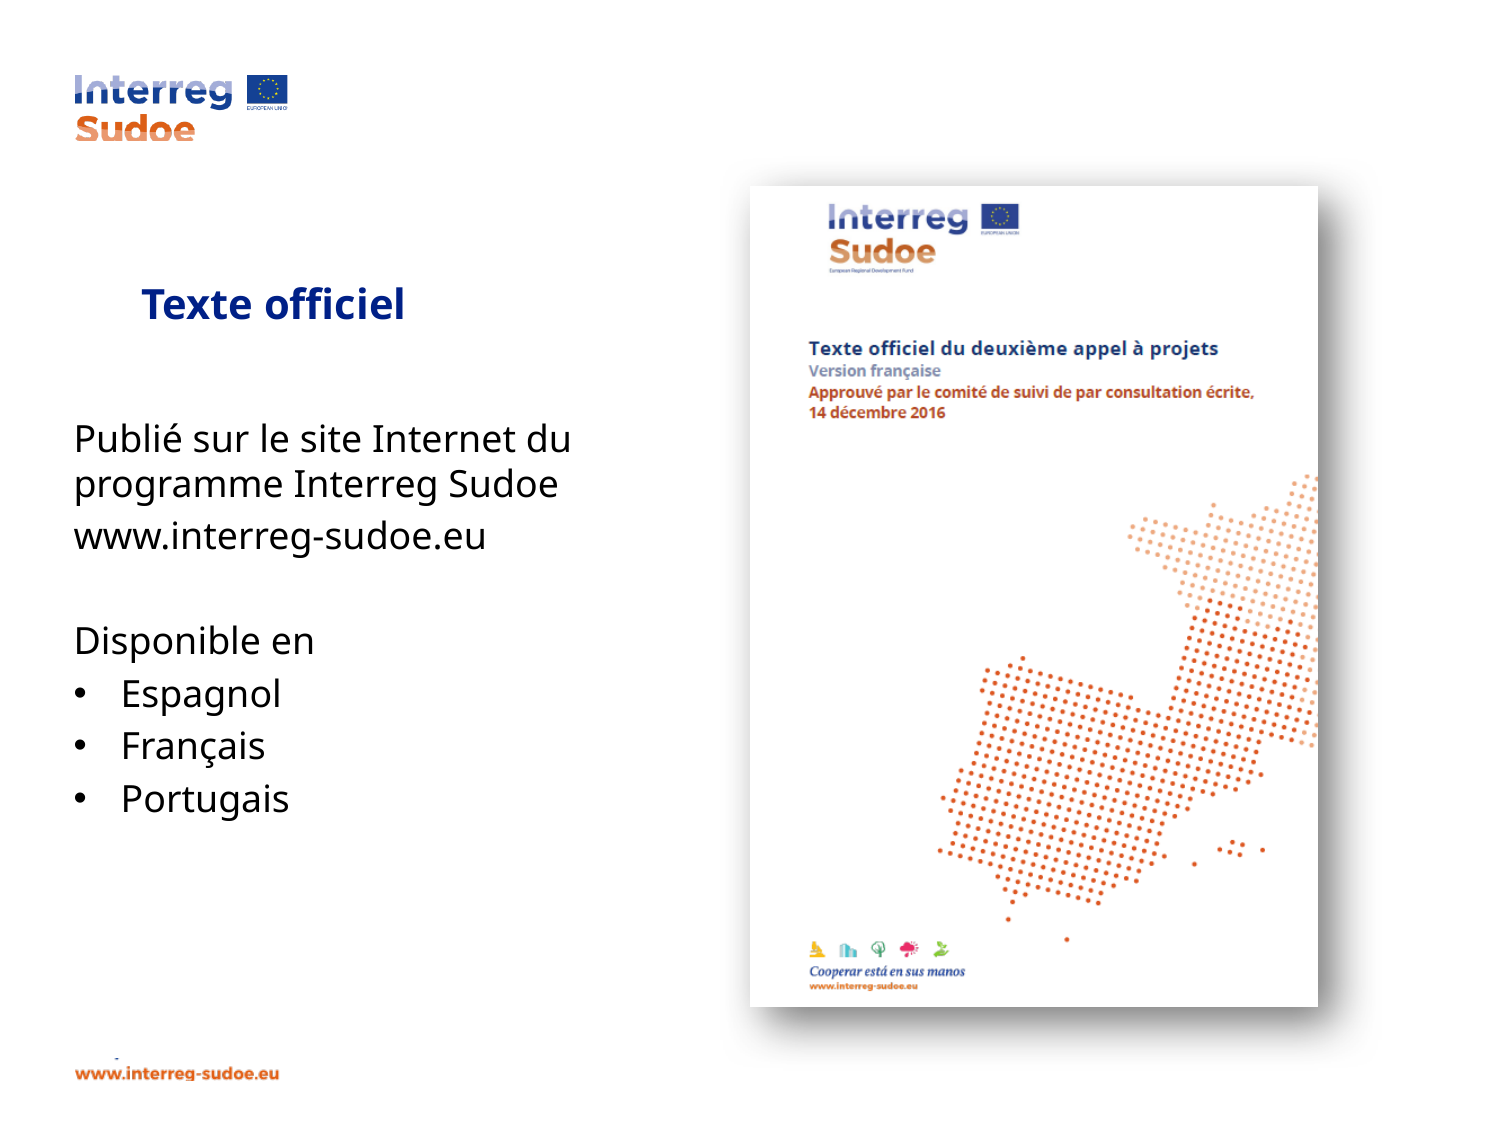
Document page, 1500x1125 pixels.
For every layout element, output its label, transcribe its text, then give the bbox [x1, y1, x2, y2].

title Texte officiel [58, 245, 490, 336]
list Publié sur le site Internet du programme Interreg Sudoe www.interreg-sudoe.eu Disponible en Espagnol Français Portugais [58, 354, 638, 1007]
picture [749, 186, 1319, 1007]
